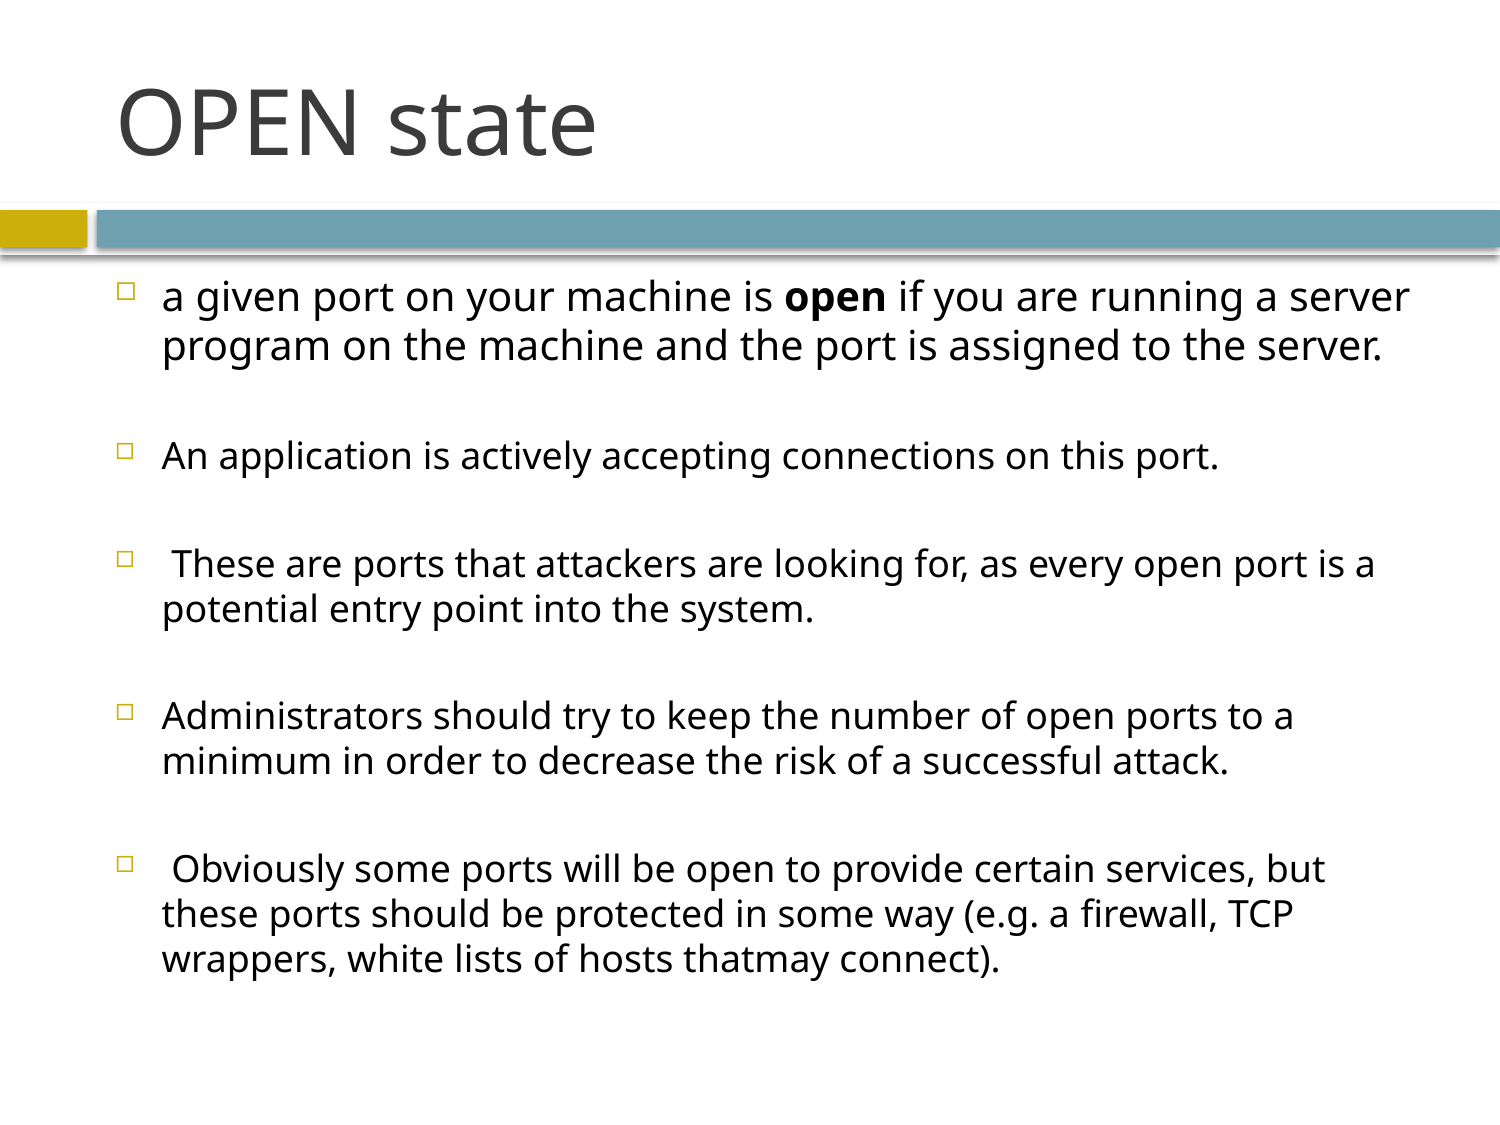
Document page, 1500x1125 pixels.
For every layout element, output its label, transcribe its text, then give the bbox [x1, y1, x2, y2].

list a given port on your machine is open if you are running a server program on the machine and the port is assigned to the server. An application is actively accepting connections on this port. These are ports that attackers are looking for, as every open port is a potential entry point into the system. Administrators should try to keep the number of open ports to a minimum in order to decrease the risk of a successful attack. Obviously some ports will be open to provide certain services, but these ports should be protected in some way (e.g. a ﬁrewall, TCP wrappers, white lists of hosts thatmay connect). [100, 262, 1438, 1000]
title OPEN state [100, 37, 1438, 200]
